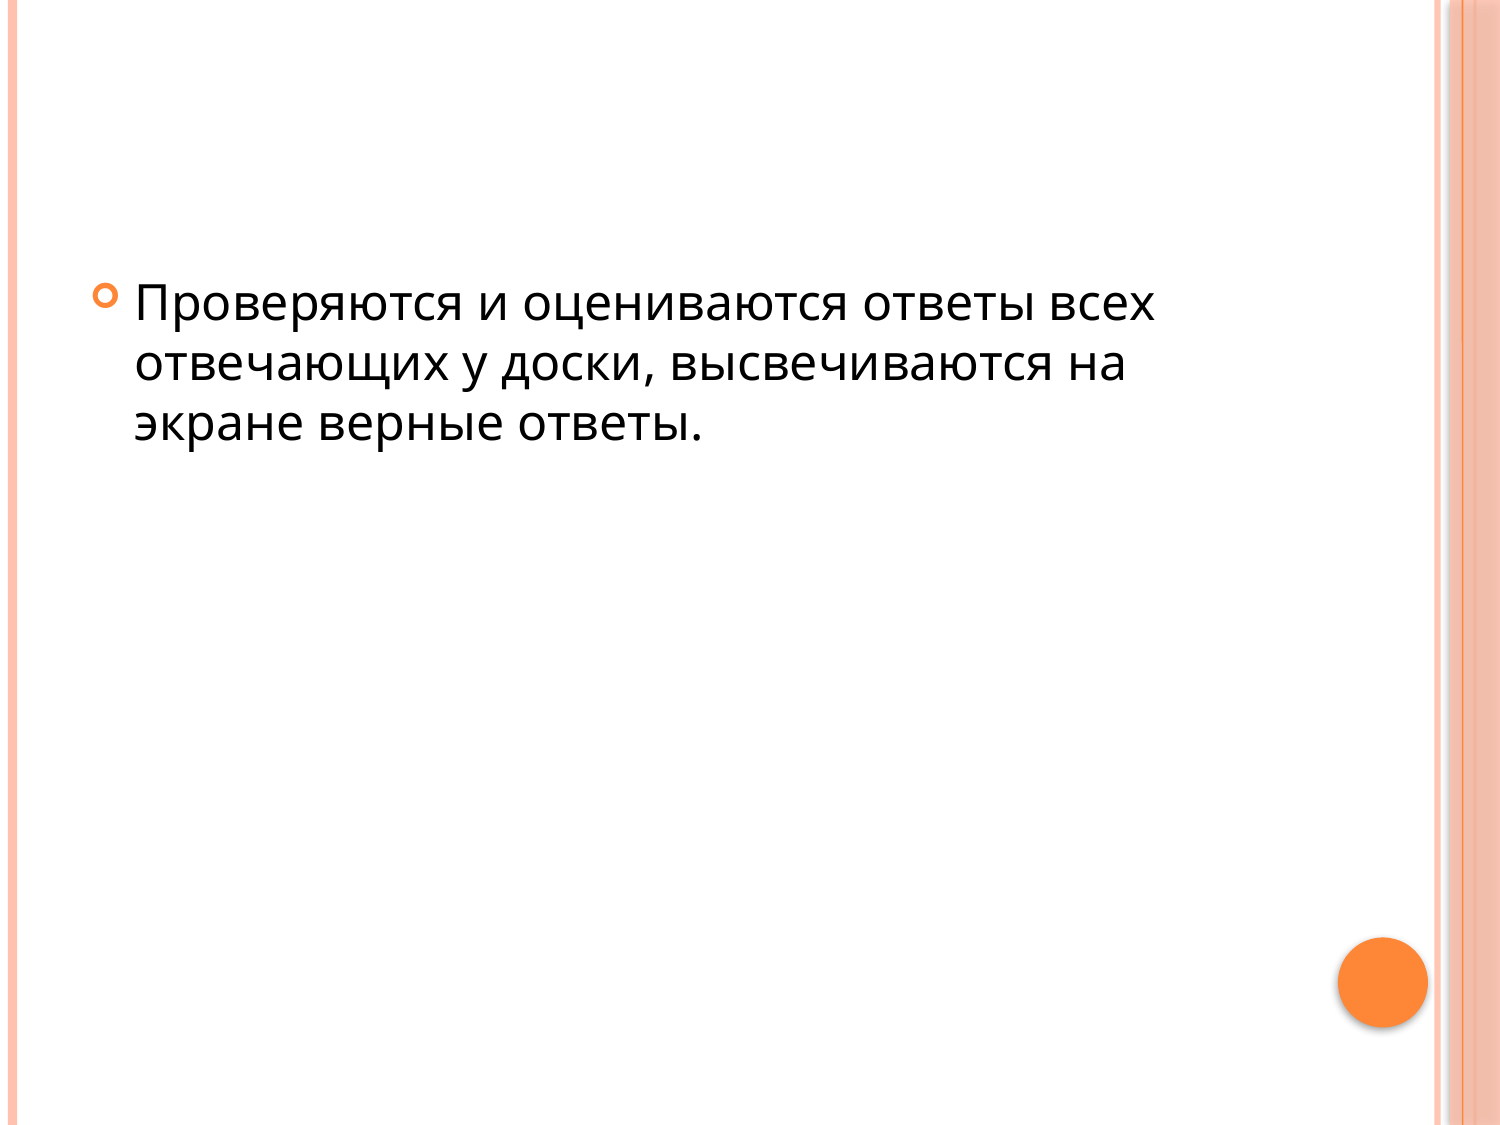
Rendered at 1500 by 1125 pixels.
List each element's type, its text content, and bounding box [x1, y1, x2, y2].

list Проверяются и оцениваются ответы всех отвечающих у доски, высвечиваются на экране верные ответы. [75, 262, 1300, 1062]
